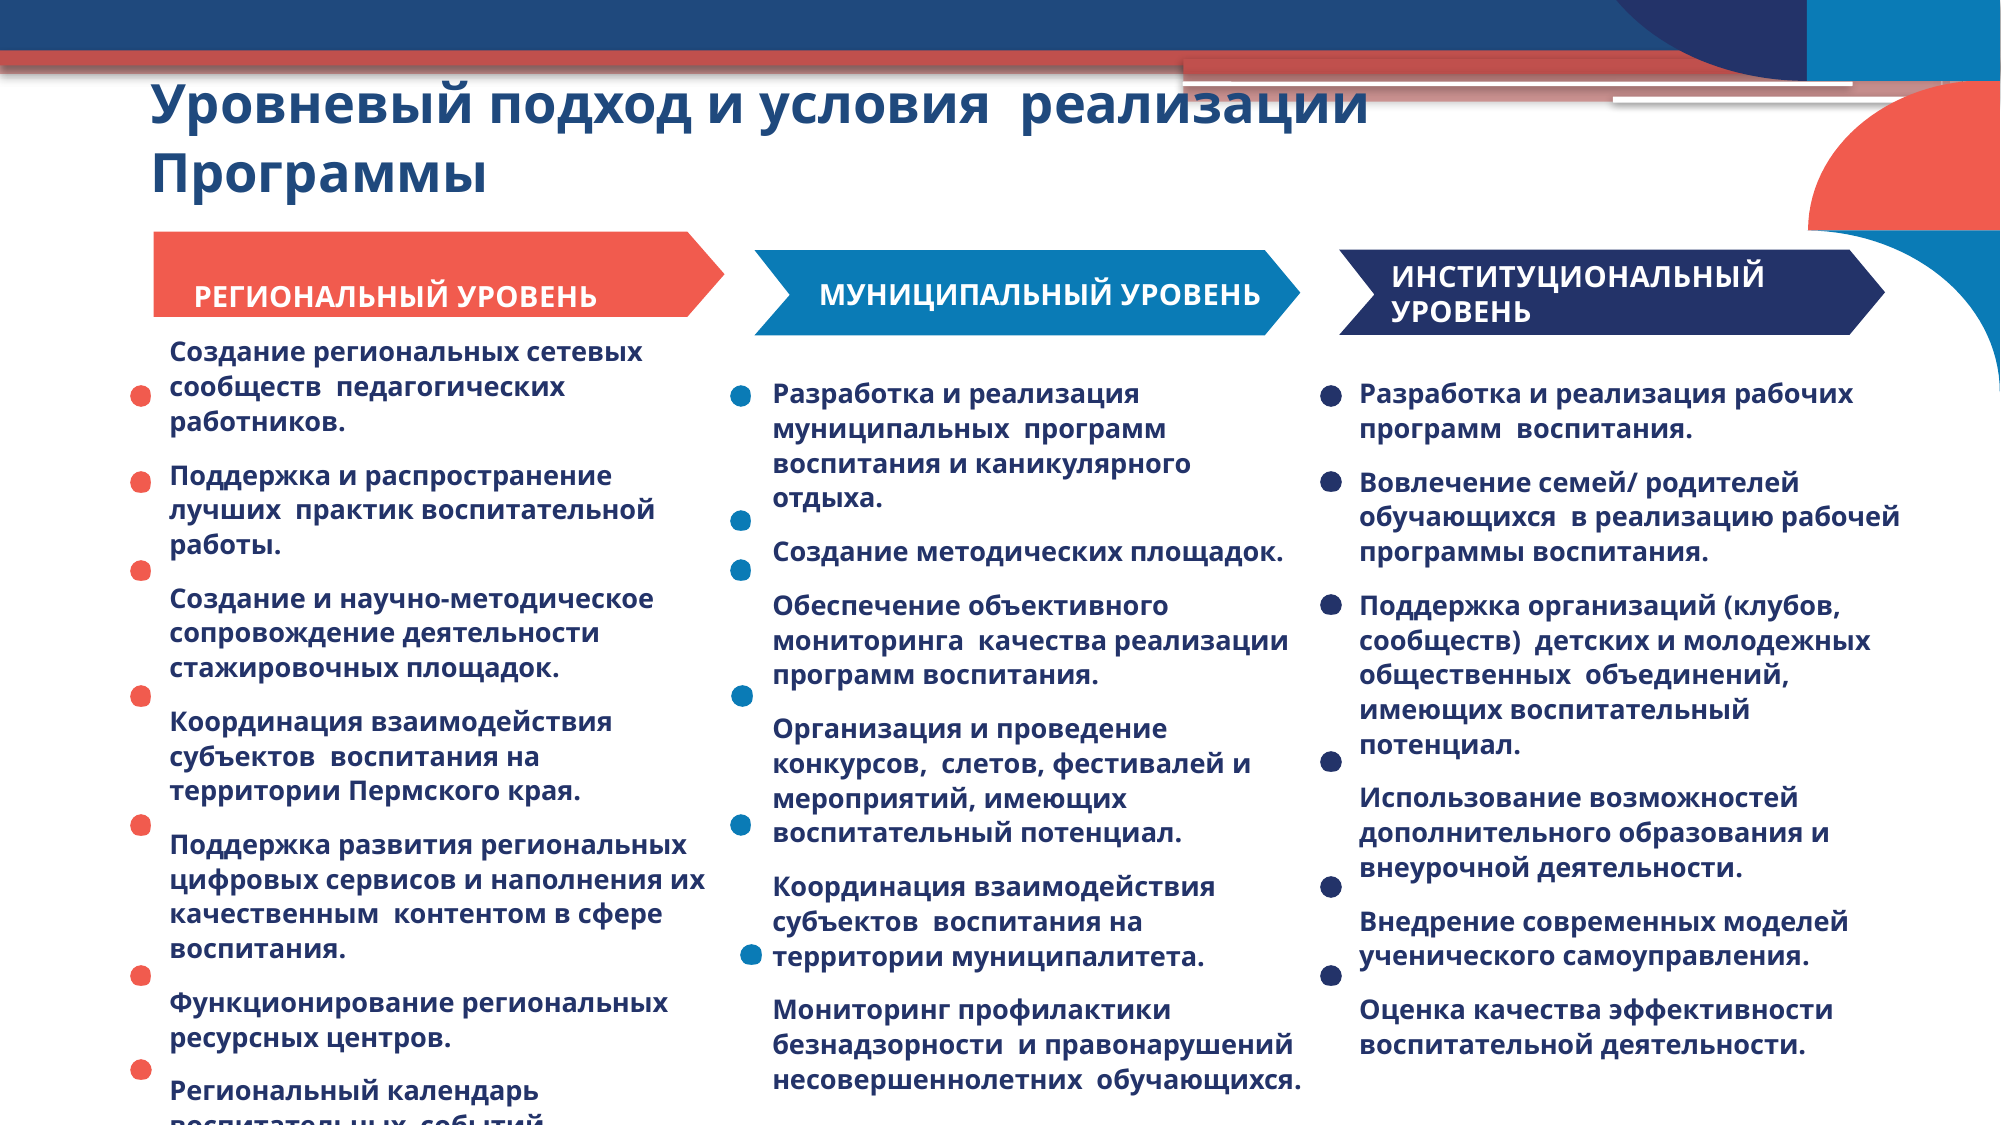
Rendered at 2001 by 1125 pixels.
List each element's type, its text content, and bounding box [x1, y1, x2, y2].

picture [740, 960, 762, 966]
title Уровневый подход и условия реализации Программы [147, 37, 1332, 229]
picture [1320, 470, 1342, 492]
text_box Разработка и реализация муниципальных программ воспитания и каникулярного отдыха. Создание методических площадок. Обеспечение объективного мониторинга качества реализации программ воспитания. Организация и проведение конкурсов, слетов, фестивалей и мероприятий, имеющих воспитательный потенциал. Координация взаимодействия субъектов воспитания на территории муниципалитета. Мониторинг профилактики безнадзорности и правонарушений несовершеннолетних обучающихся. [769, 371, 1306, 1095]
picture [729, 559, 736, 581]
picture [130, 1059, 152, 1081]
picture [1320, 385, 1342, 407]
text_box Создание региональных сетевых сообществ педагогических работников. Поддержка и распространение лучших практик воспитательной работы. Создание и научно-методическое сопровождение деятельности стажировочных площадок. Координация взаимодействия субъектов воспитания на территории Пермского края. Поддержка развития региональных цифровых сервисов и наполнения их качественным контентом в сфере воспитания. Функционирование региональных ресурсных центров. Региональный календарь воспитательных событий. [166, 329, 715, 1125]
picture [729, 509, 752, 531]
picture [746, 385, 752, 407]
picture [746, 814, 752, 836]
text_box [153, 231, 725, 317]
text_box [1338, 0, 2000, 393]
picture [129, 964, 152, 986]
picture [129, 471, 152, 493]
text_box [754, 250, 1301, 336]
picture [1320, 750, 1342, 772]
picture [1320, 964, 1342, 986]
picture [729, 814, 736, 836]
text_box Разработка и реализация рабочих программ воспитания. Вовлечение семей/ родителей обучающихся в реализацию рабочей программы воспитания. Поддержка организаций (клубов, сообществ) детских и молодежных общественных объединений, имеющих воспитательный потенциал. Использование возможностей дополнительного образования и внеурочной деятельности. Внедрение современных моделей ученического самоуправления. Оценка качества эффективности воспитательной деятельности. [1356, 402, 1912, 1060]
text_box РЕГИОНАЛЬНЫЙ УРОВЕНЬ [191, 276, 633, 314]
picture [129, 559, 152, 581]
picture [1320, 876, 1342, 898]
picture [746, 559, 752, 581]
text_box МУНИЦИПАЛЬНЫЙ УРОВЕНЬ [816, 274, 1278, 312]
picture [129, 814, 152, 836]
picture [1320, 593, 1342, 615]
picture [129, 685, 152, 707]
picture [129, 385, 152, 407]
picture [729, 385, 736, 407]
